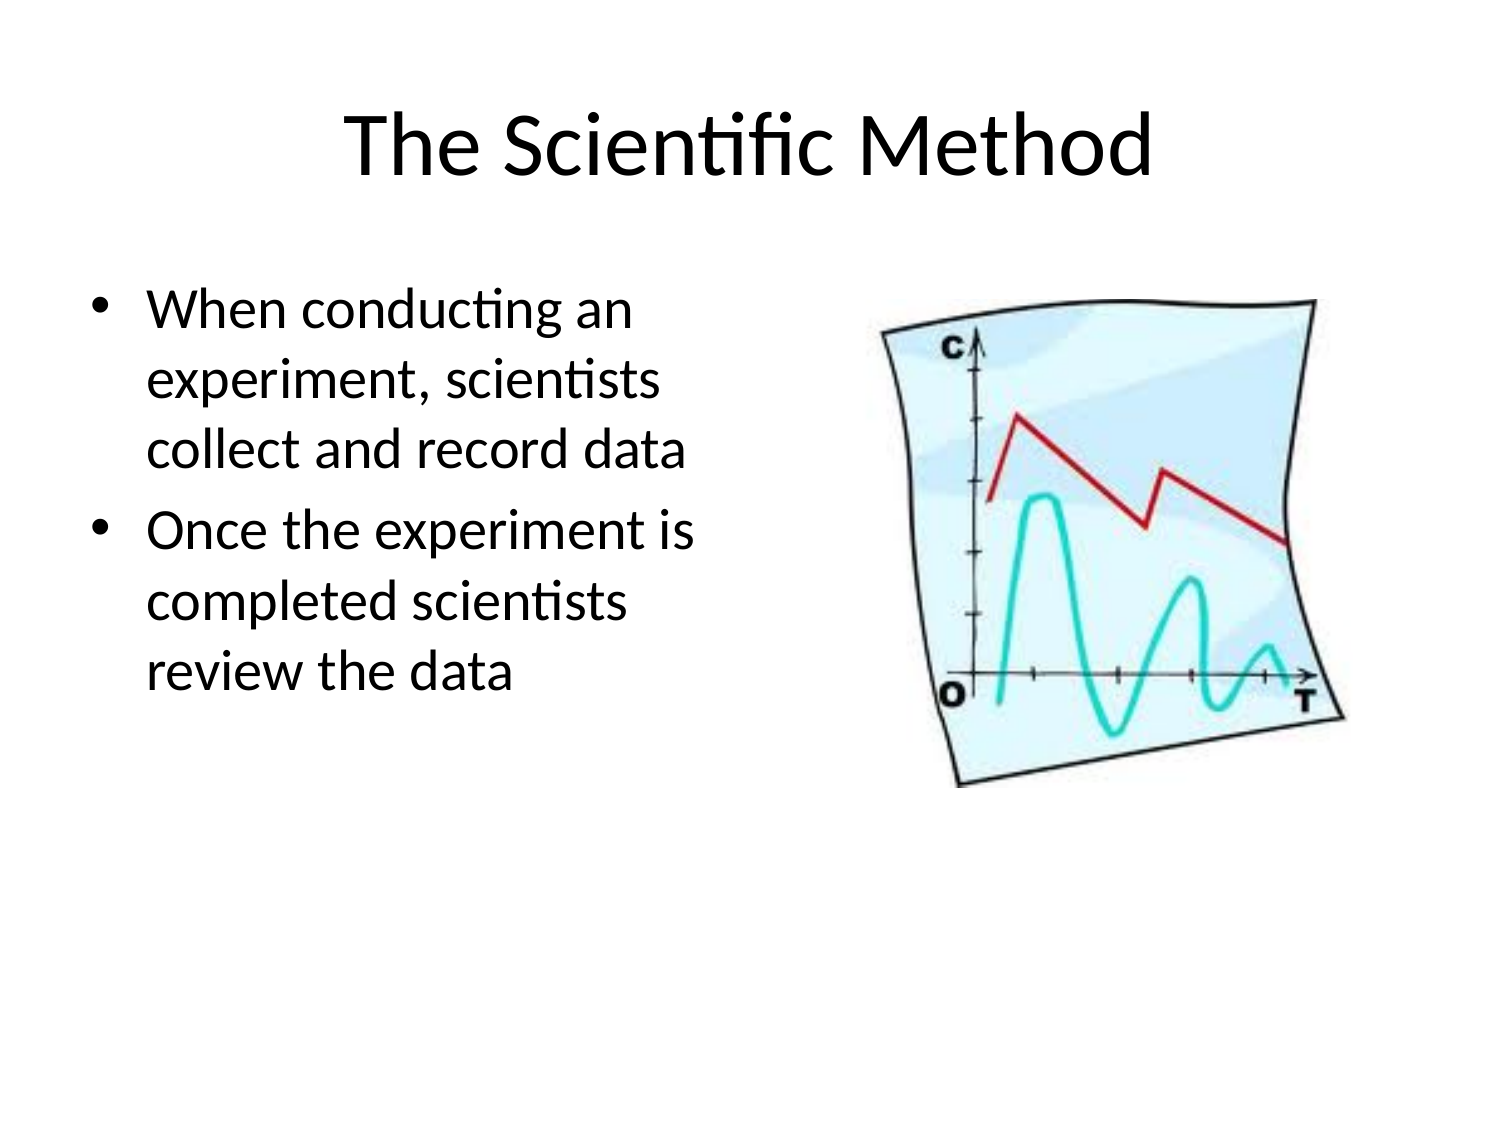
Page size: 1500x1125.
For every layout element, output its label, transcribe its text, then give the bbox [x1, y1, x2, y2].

picture [787, 299, 1442, 788]
list When conducting an experiment, scientists collect and record data Once the experiment is completed scientists review the data [75, 262, 738, 1005]
title The Scientific Method [75, 45, 1425, 233]
